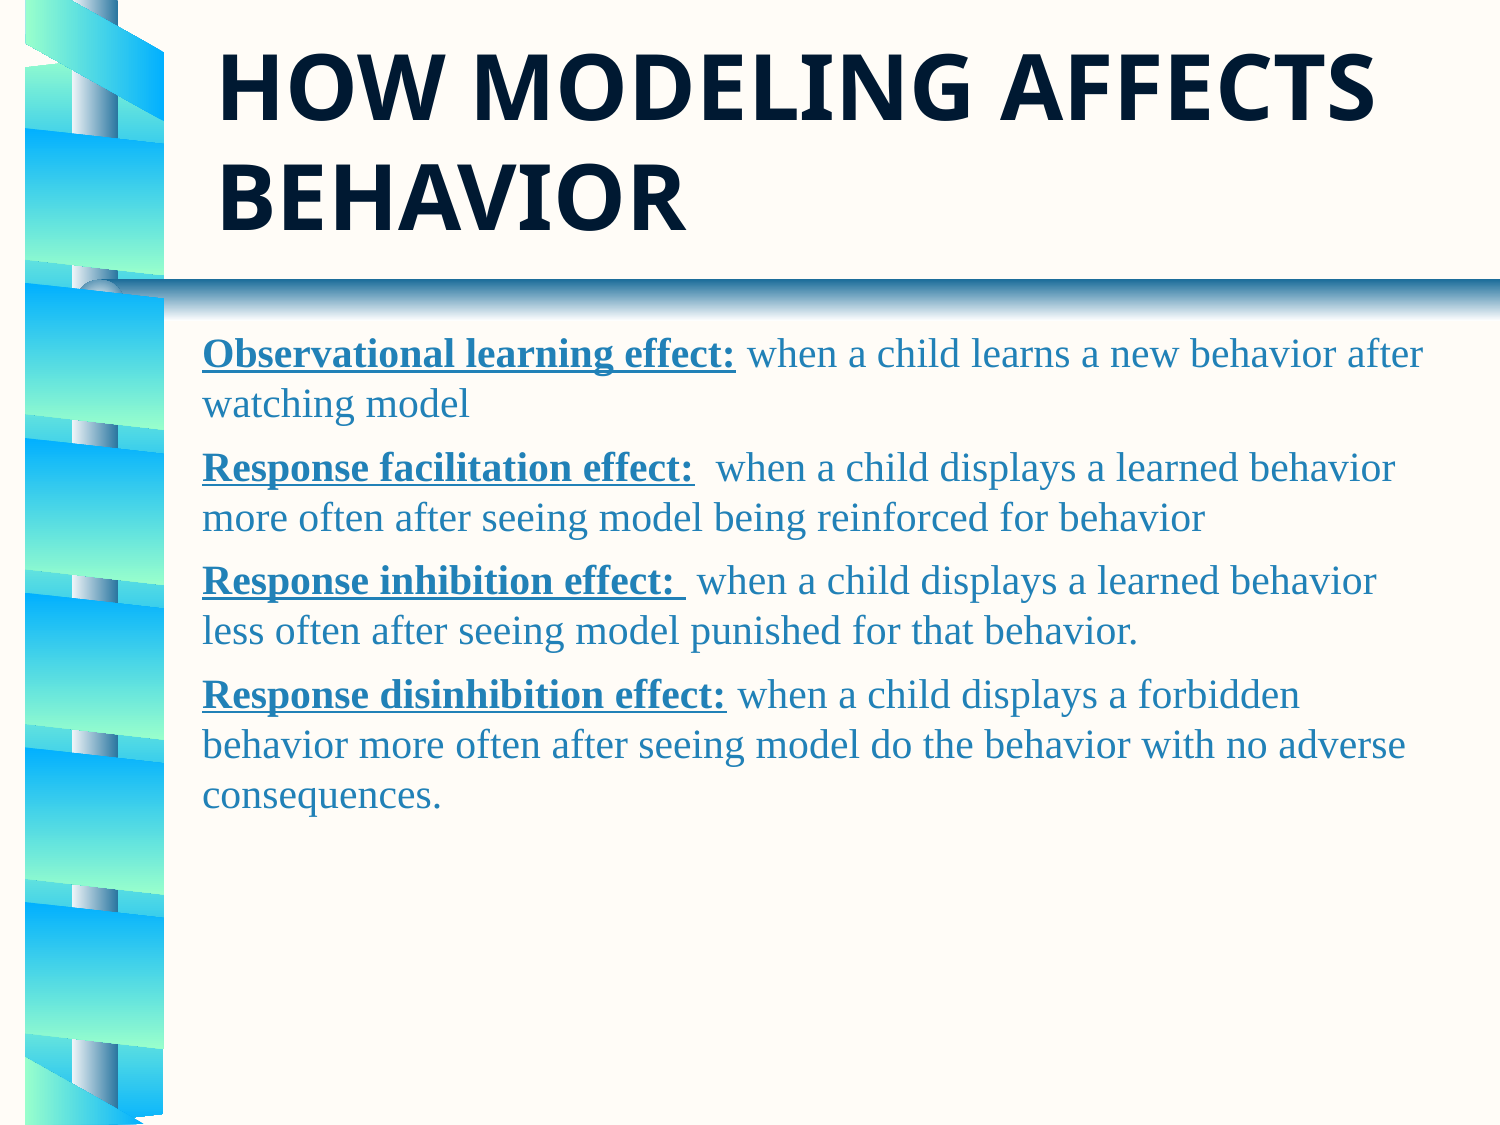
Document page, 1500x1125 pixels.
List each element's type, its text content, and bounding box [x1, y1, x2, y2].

title How Modeling Affects behavior [200, 68, 1475, 257]
list Observational learning effect: when a child learns a new behavior after watching model Response facilitation effect: when a child displays a learned behavior more often after seeing model being reinforced for behavior Response inhibition effect: when a child displays a learned behavior less often after seeing model punished for that behavior. Response disinhibition effect: when a child displays a forbidden behavior more often after seeing model do the behavior with no adverse consequences. [187, 318, 1454, 1028]
